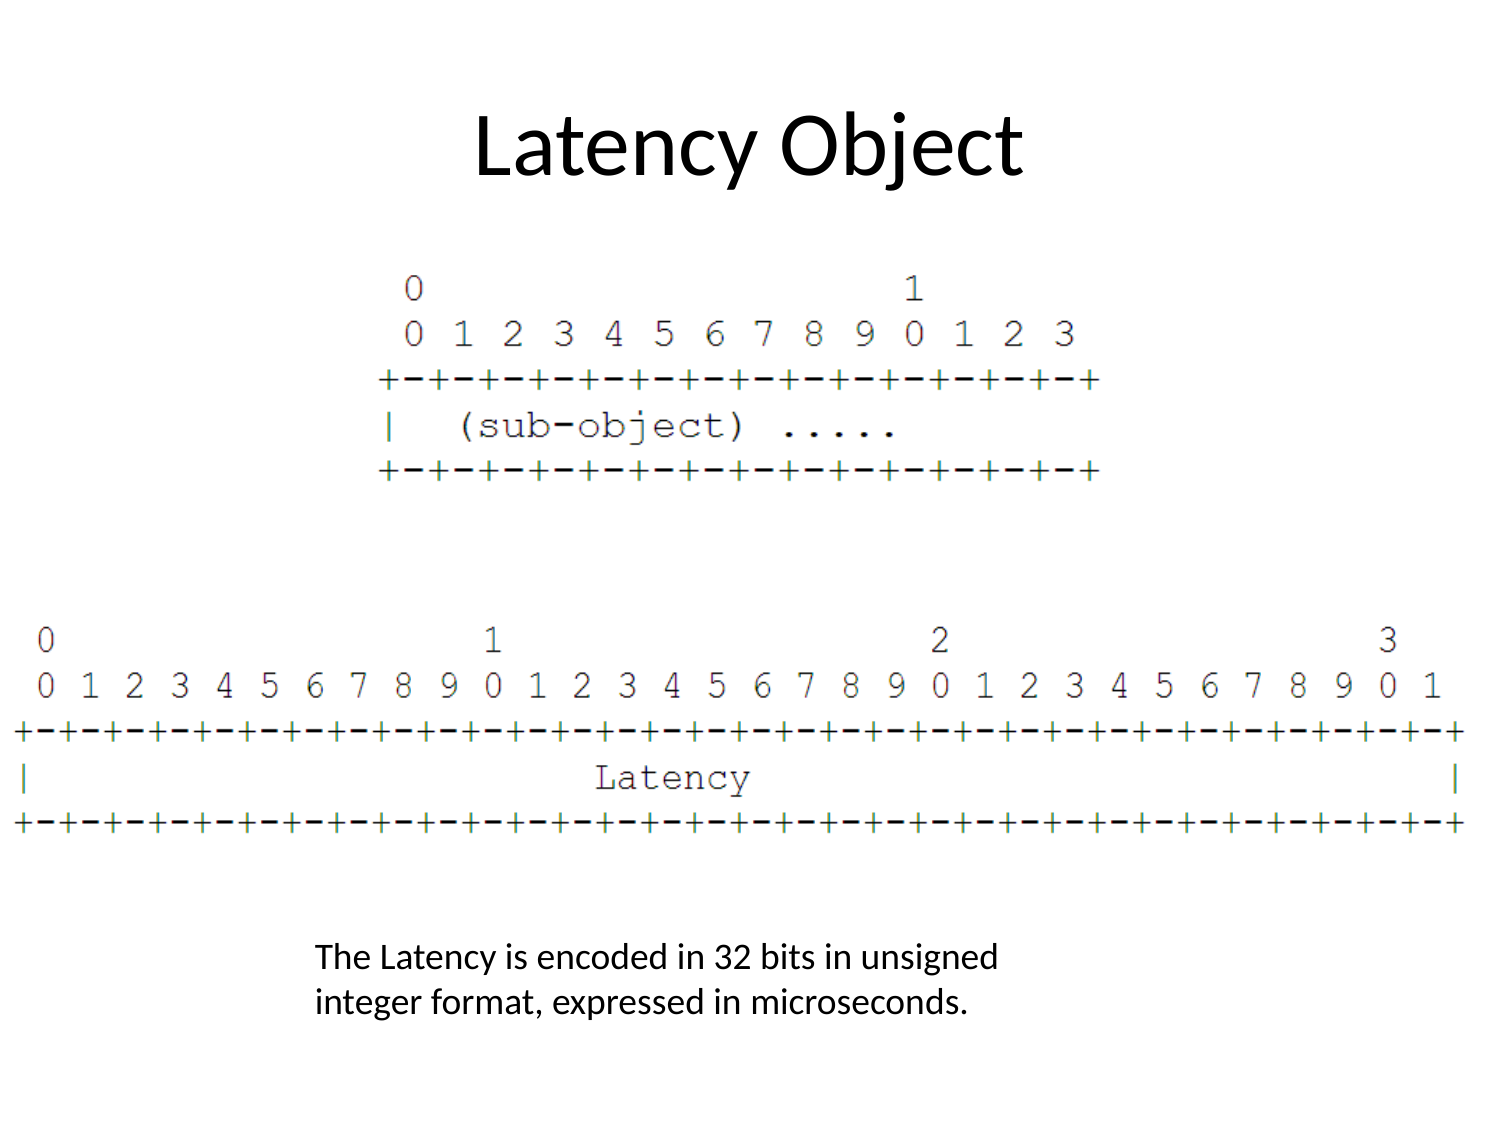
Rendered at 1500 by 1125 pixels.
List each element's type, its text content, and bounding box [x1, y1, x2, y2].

picture [0, 624, 1500, 871]
text_box The Latency is encoded in 32 bits in unsigned integer format, expressed in microseconds. [299, 924, 1050, 1030]
title Latency Object [75, 45, 1425, 233]
picture [374, 274, 1107, 534]
